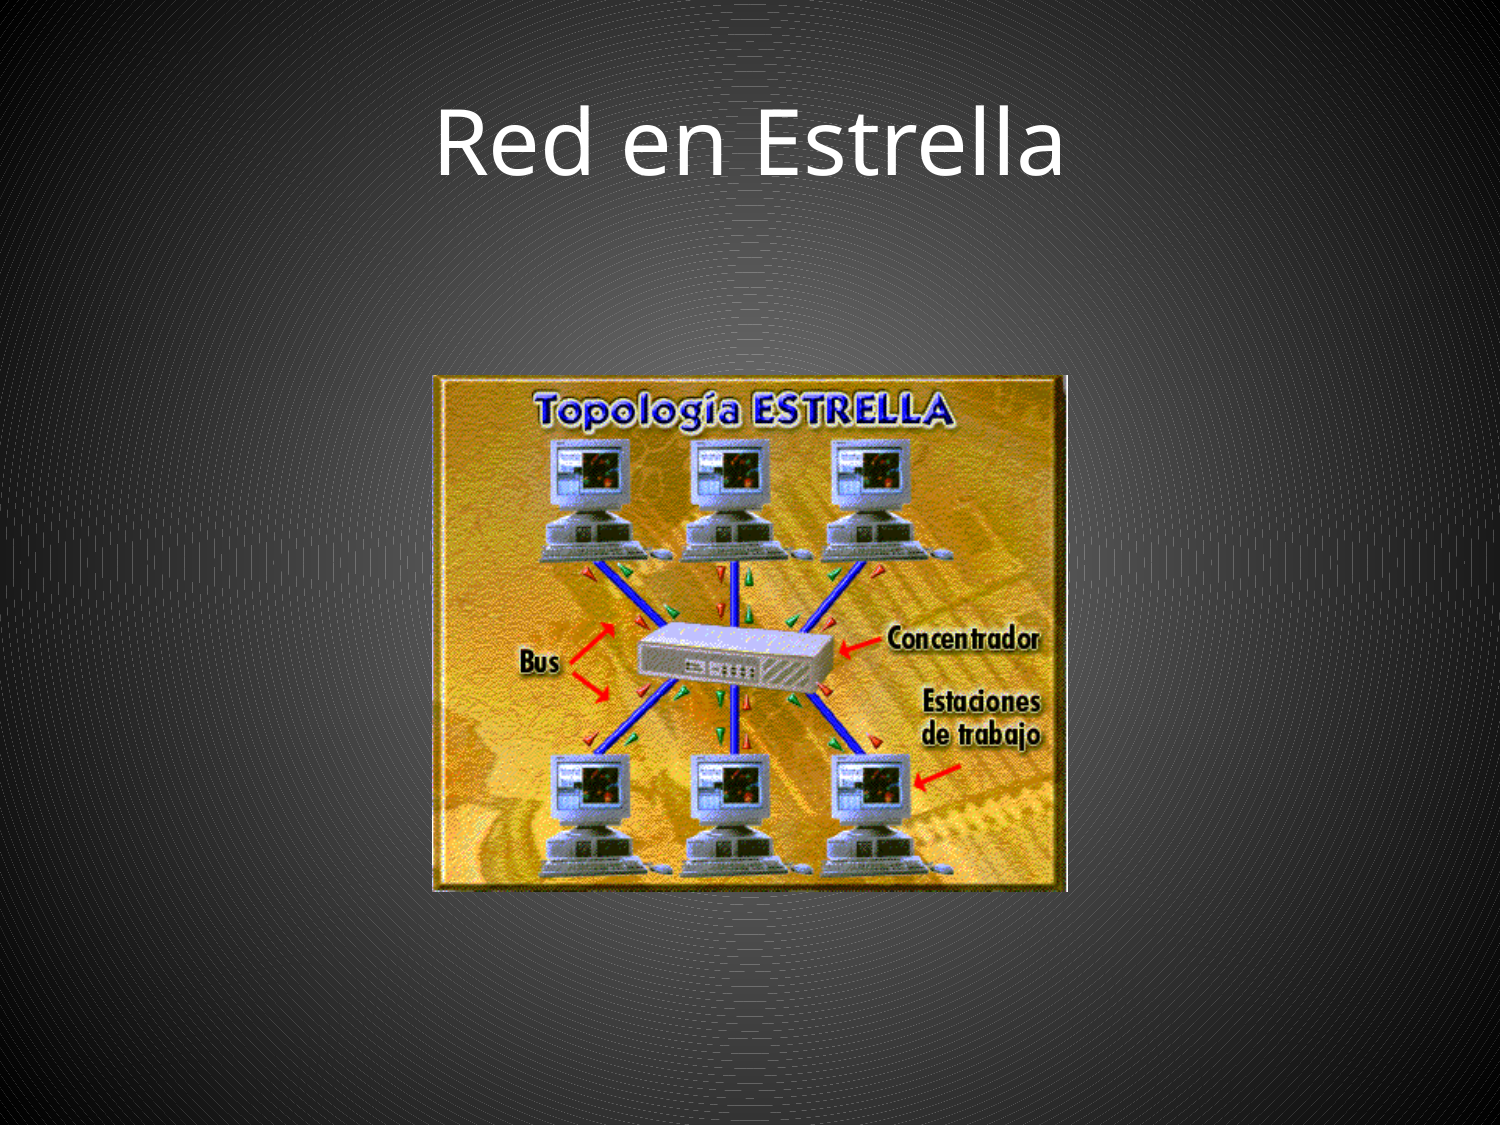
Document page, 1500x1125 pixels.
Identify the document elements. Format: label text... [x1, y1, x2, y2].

title Red en Estrella [75, 45, 1425, 233]
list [431, 375, 1069, 892]
